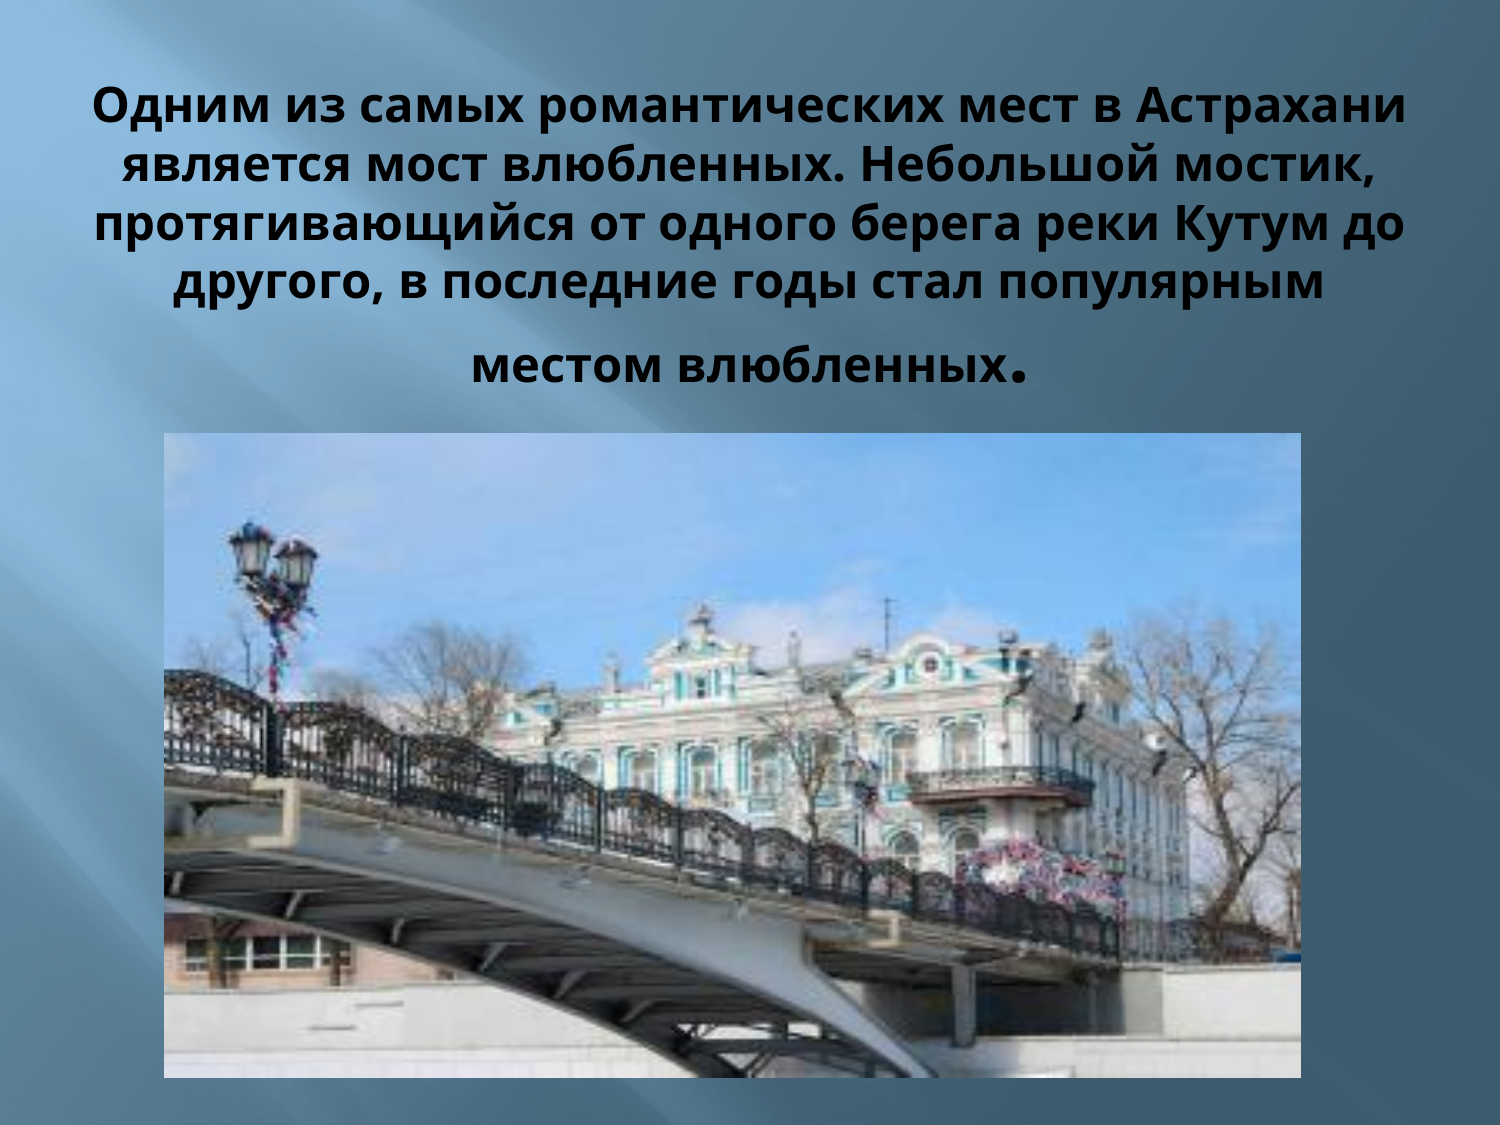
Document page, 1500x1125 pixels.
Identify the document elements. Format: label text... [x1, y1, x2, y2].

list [163, 433, 1302, 1079]
title Одним из самых романтических мест в Астрахани является мост влюбленных. Небольшой мостик, протягивающийся от одного берега реки Кутум до другого, в последние годы стал популярным местом влюбленных. [75, 45, 1425, 516]
